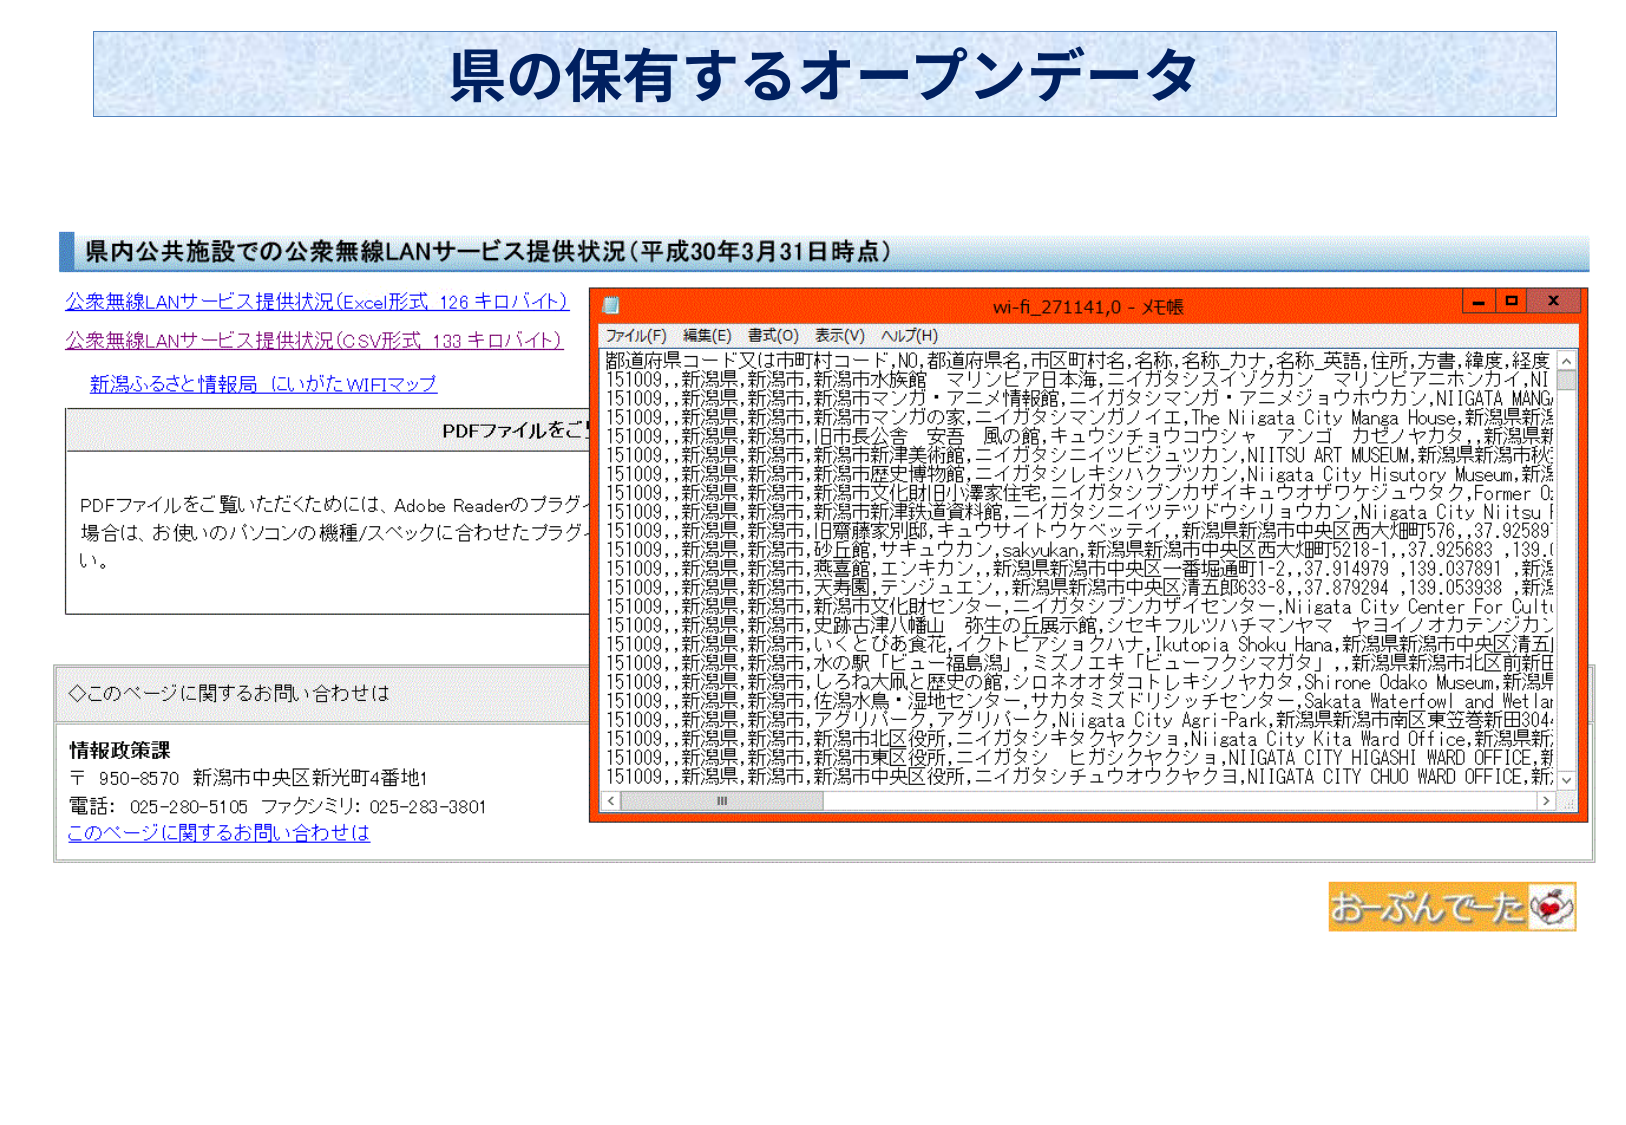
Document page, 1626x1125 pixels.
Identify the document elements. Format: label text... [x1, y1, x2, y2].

title 県の保有するオープンデータ [93, 31, 1557, 117]
picture [45, 219, 1605, 941]
